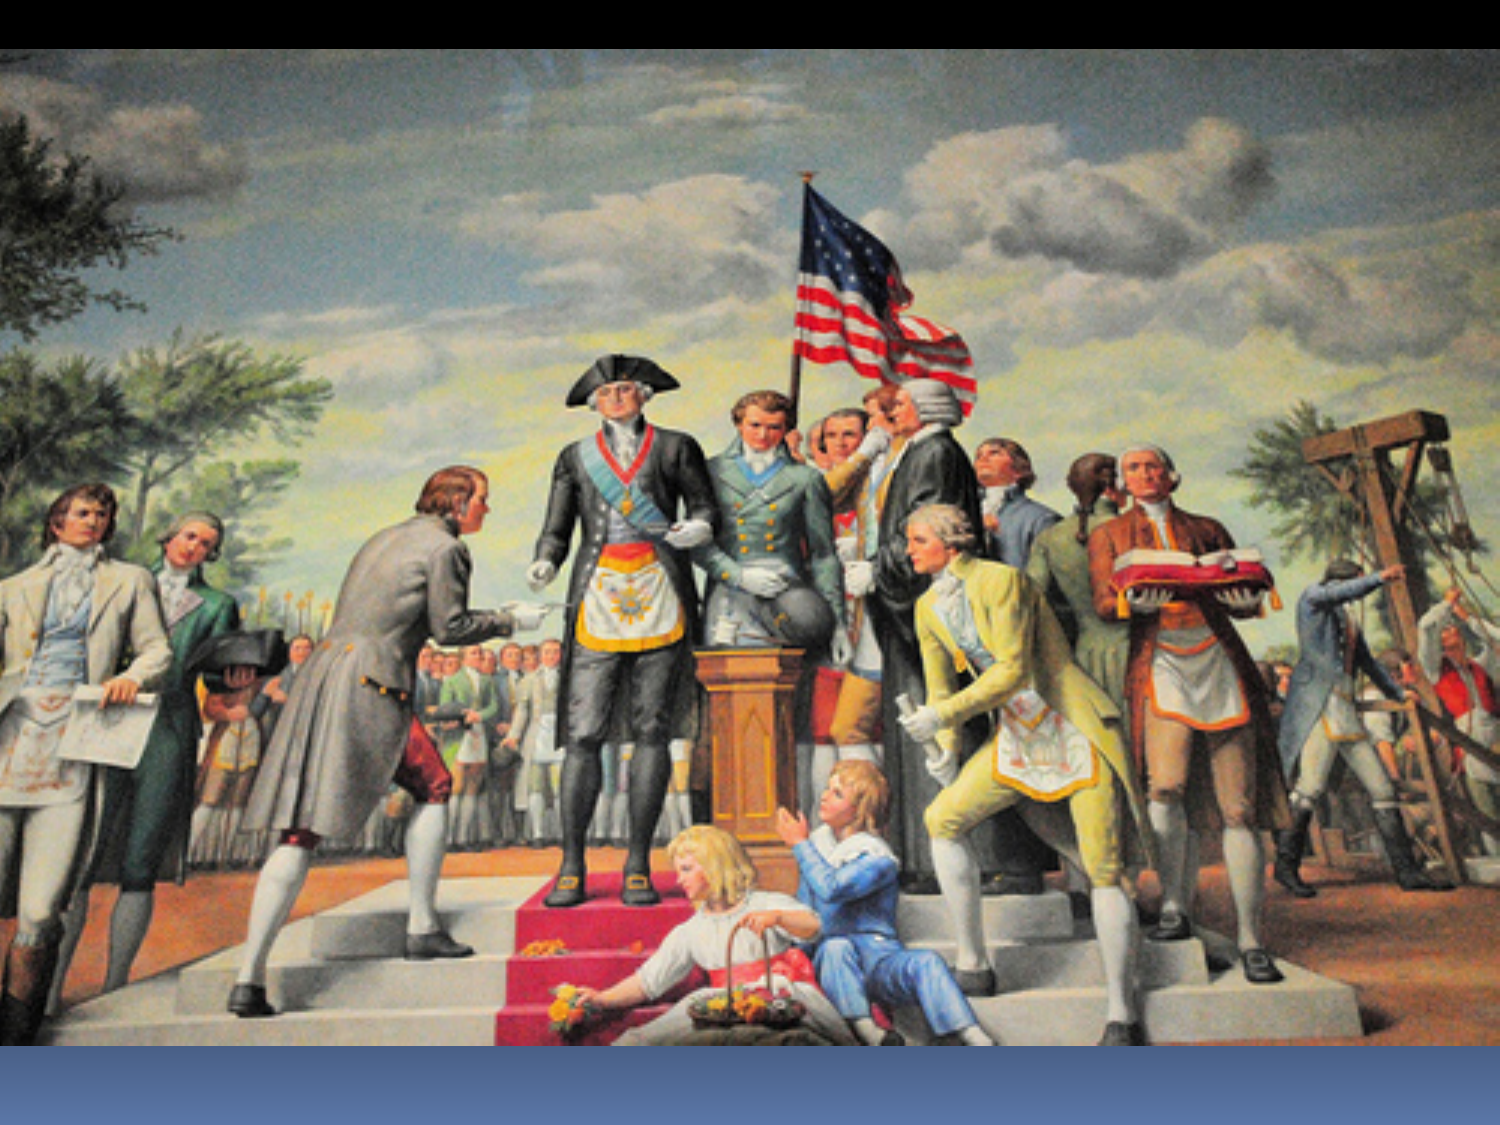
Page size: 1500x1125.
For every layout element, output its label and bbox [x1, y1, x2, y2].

picture [0, 49, 1500, 1047]
